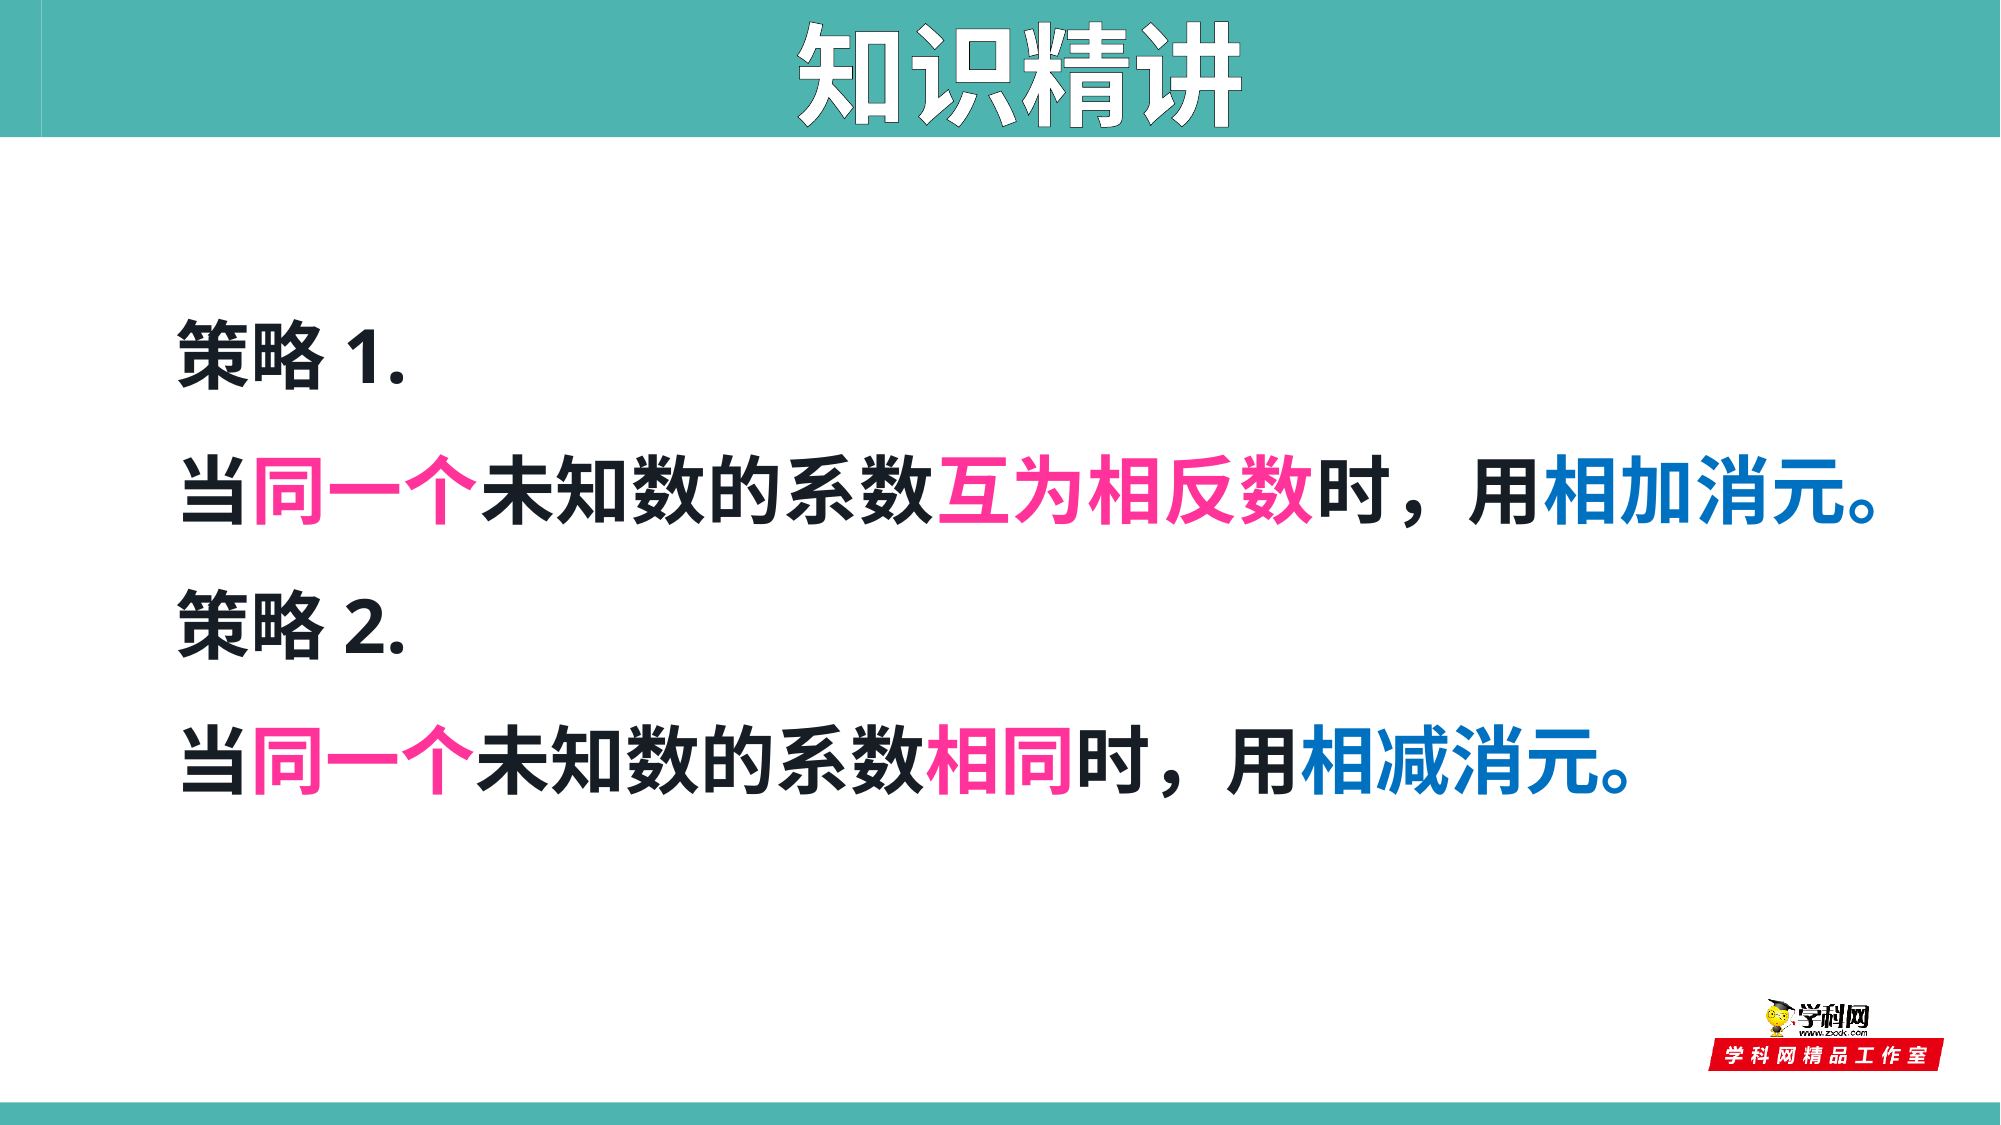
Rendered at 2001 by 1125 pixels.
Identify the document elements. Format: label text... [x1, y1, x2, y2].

picture [1766, 999, 1869, 1037]
text_box [0, 1100, 2000, 1125]
picture [1708, 1038, 1944, 1071]
text_box 策略1. 当同一个未知数的系数互为相反数时，用相加消元。 策略2. 当同一个未知数的系数相同时，用相减消元。 [161, 256, 1863, 811]
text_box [0, 0, 2000, 138]
